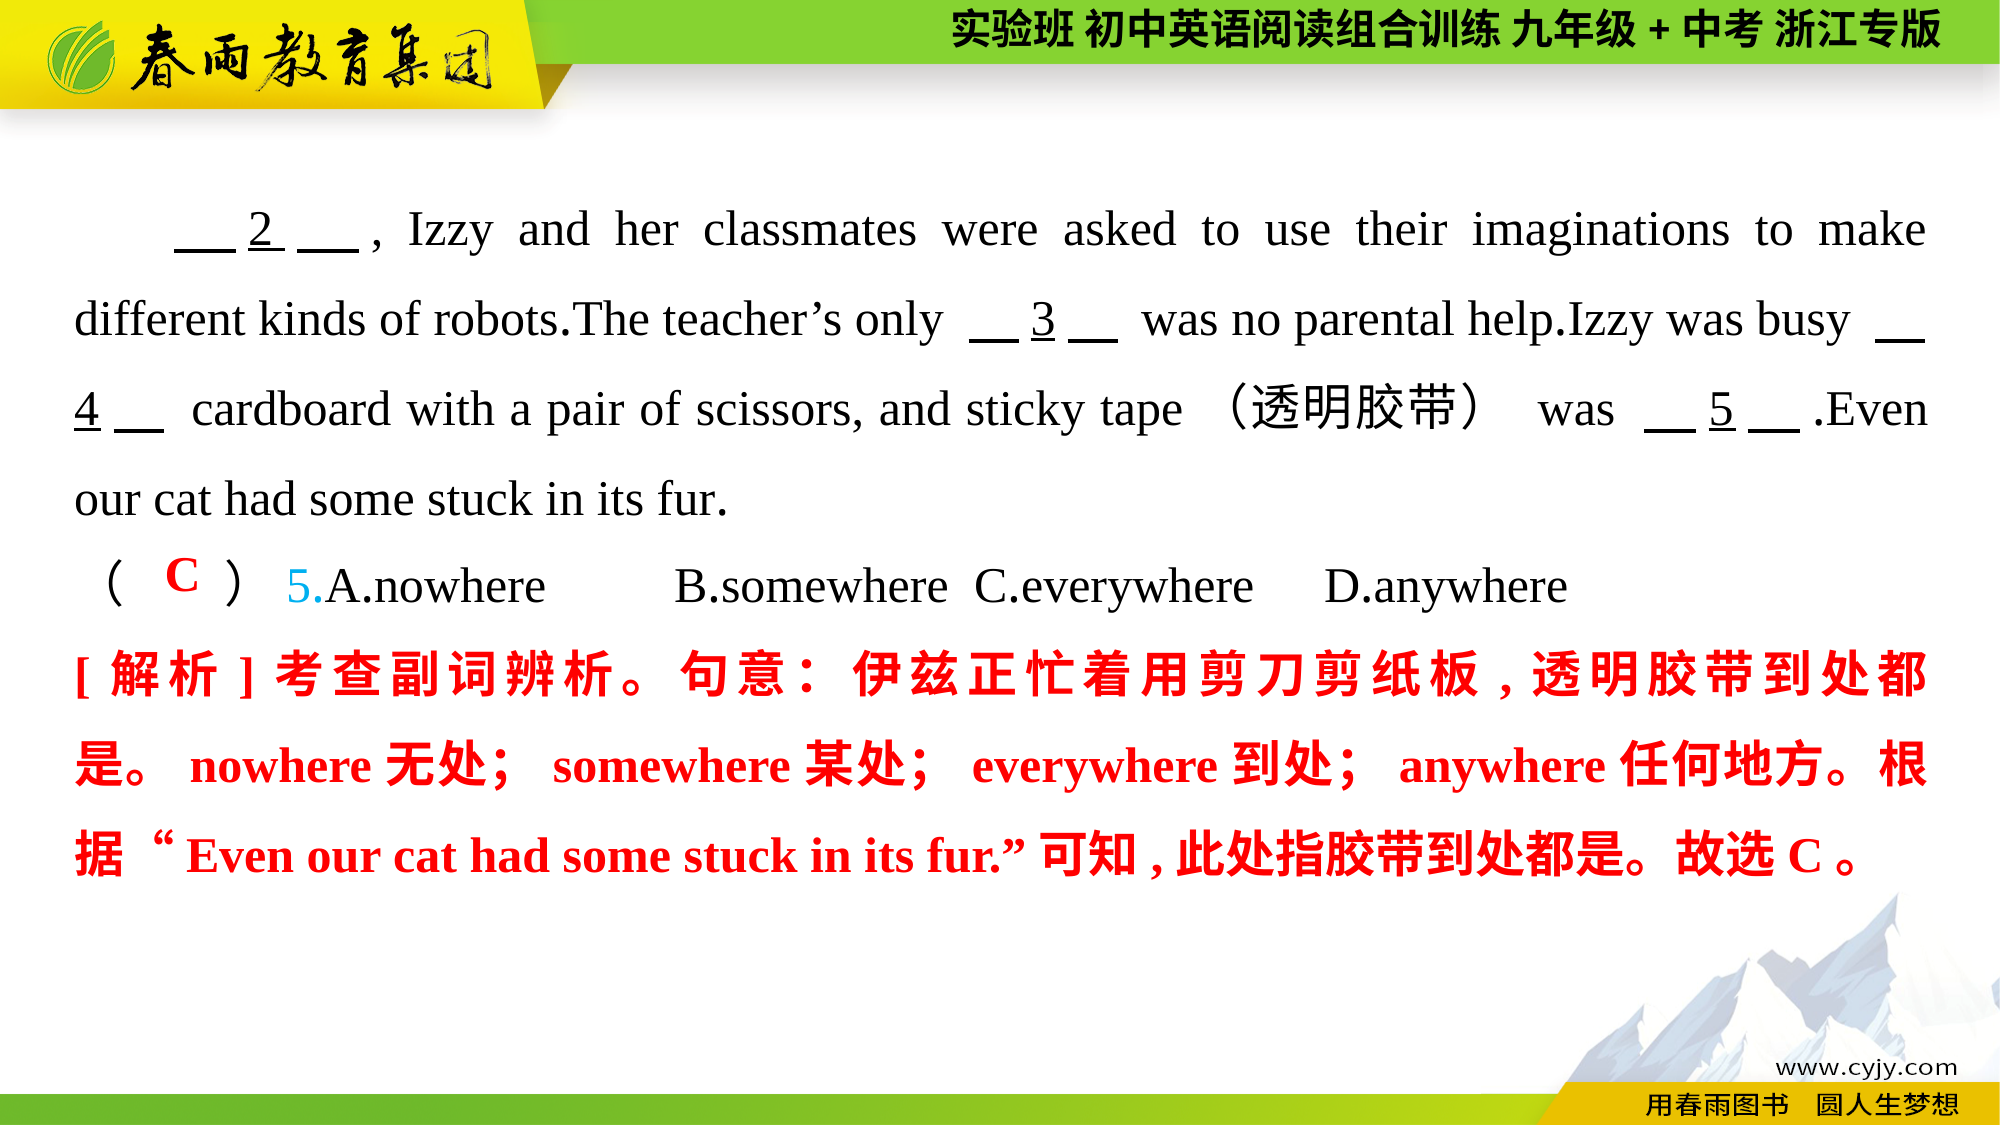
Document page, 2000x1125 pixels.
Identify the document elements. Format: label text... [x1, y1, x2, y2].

text_box （ ）5.A.nowhere B.somewhere C.everywhere D.anywhere [59, 515, 1944, 605]
picture [0, 0, 2000, 1125]
list 2 , Izzy and her classmates were asked to use their imaginations to make different kinds of robots.The teacher’s only 3 was no parental help.Izzy was busy 4 cardboard with a pair of scissors, and sticky tape（透明胶带） was 5 .Even our cat had some stuck in its fur. [59, 157, 1944, 515]
text_box [解析]考查副词辨析。句意：伊兹正忙着用剪刀剪纸板,透明胶带到处都是。nowhere无处；somewhere某处；everywhere到处；anywhere任何地方。根据“Even our cat had some stuck in its fur.”可知,此处指胶带到处都是。故选C。 [59, 605, 1944, 891]
text_box C [149, 533, 216, 605]
